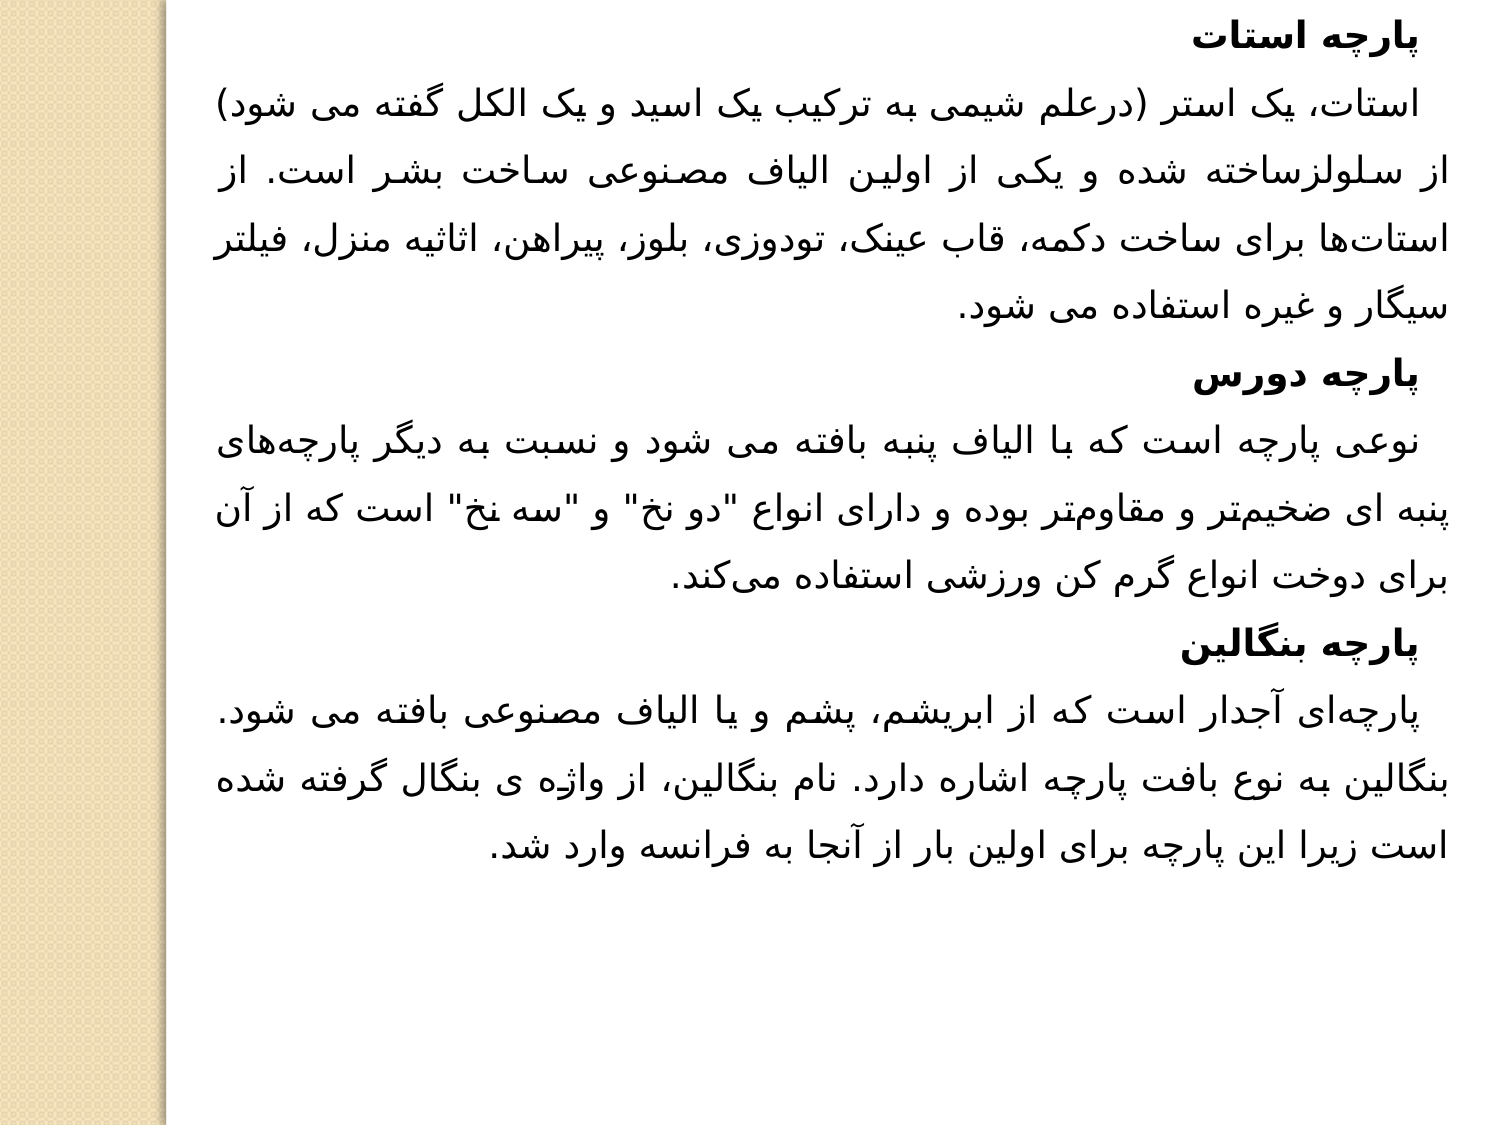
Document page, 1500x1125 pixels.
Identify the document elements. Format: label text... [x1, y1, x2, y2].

text_box پارچه استات استات‌، یک استر (درعلم شیمی به ترکیب یک اسید و یک الکل گفته می شود) از سلولزساخته شده و یکی از اولین الیاف مصنوعی ساخت بشر است. از استات‌ها برای ساخت دکمه، قاب عینک، تودوزی، بلوز، پیراهن، اثاثیه منزل، فیلتر سیگار و غیره استفاده می شود. پارچه دورس نوعی پارچه‌ است که با الیاف پنبه بافته می شود و نسبت به دیگر پارچه‌های پنبه ای ضخیم‌تر و مقاوم‌تر بوده و دارای انواع "دو نخ" و "سه نخ" است که از آن برای دوخت انواع گرم کن ورزشی استفاده می‌کند. پارچه بنگالین پارچه‌ای آجدار است که از ابریشم، پشم و یا الیاف مصنوعی بافته می شود. بنگالین به نوع بافت پارچه اشاره دارد. نام بنگالین، از واژه ی بنگال گرفته شده است زیرا این پارچه برای اولین بار از آنجا به فرانسه وارد شد. [199, 0, 1465, 867]
